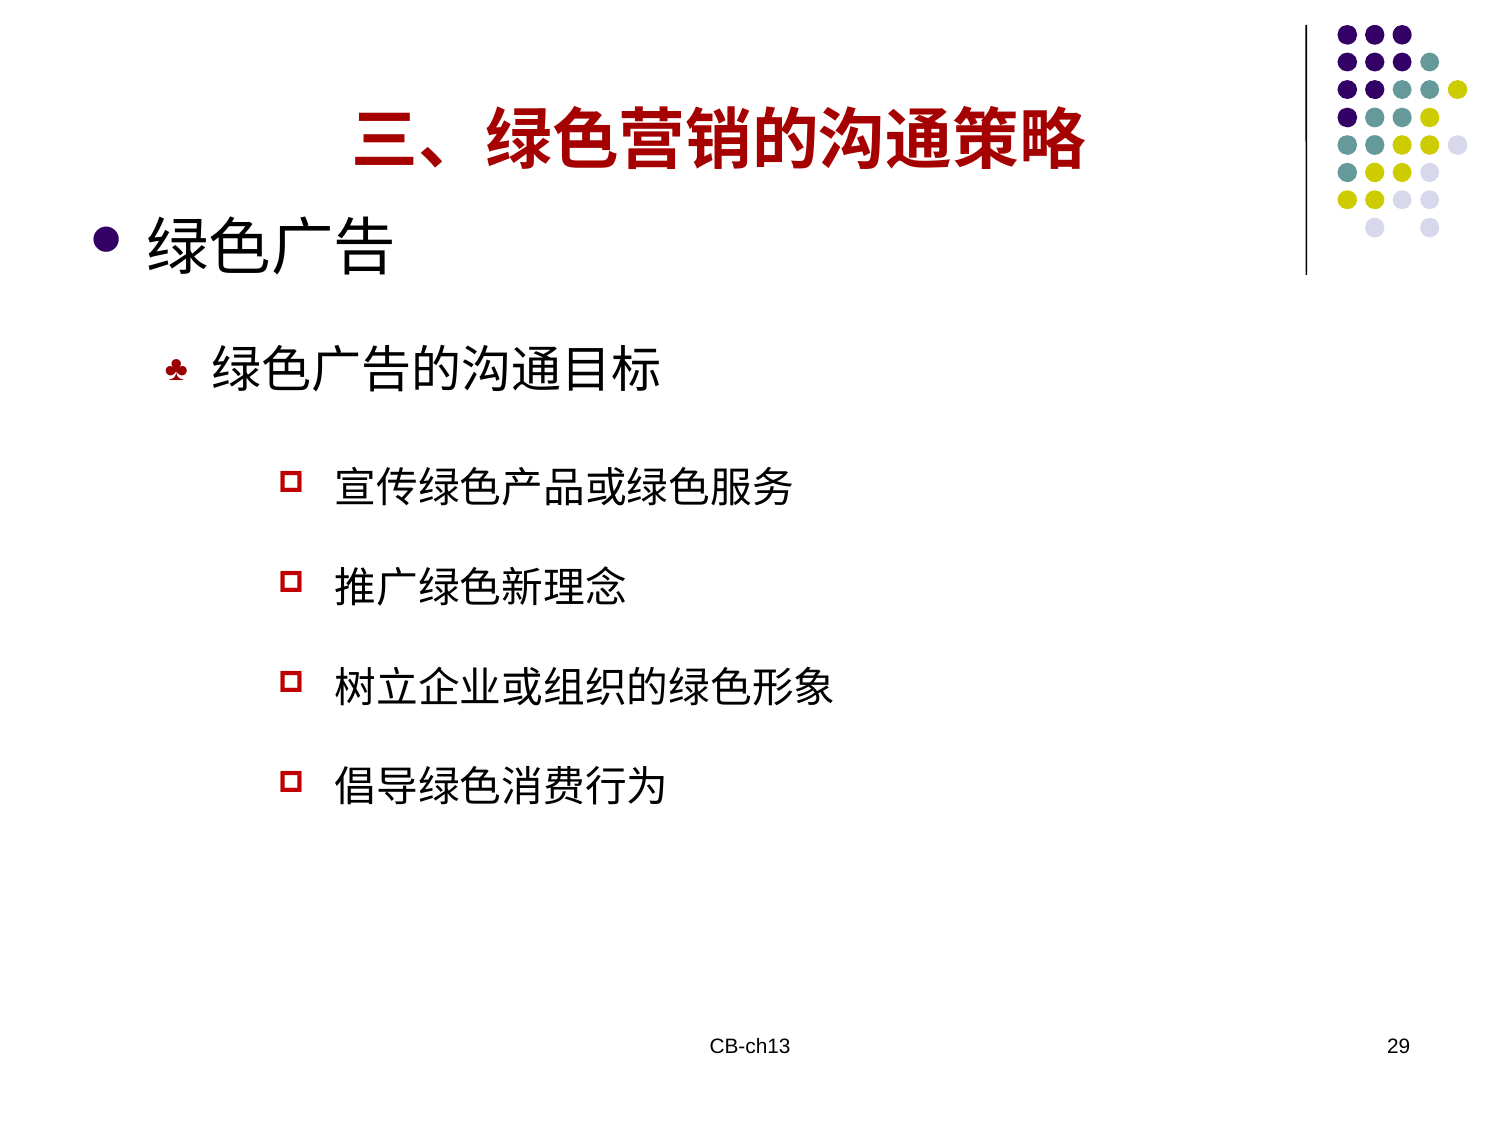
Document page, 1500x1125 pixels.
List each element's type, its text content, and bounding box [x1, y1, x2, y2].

footer CB-ch13 [512, 1024, 988, 1101]
text_box 三、绿色营销的沟通策略 [100, 30, 1338, 244]
slide_number 29 [1074, 1024, 1426, 1101]
text_box 绿色广告 绿色广告的沟通目标 宣传绿色产品或绿色服务 推广绿色新理念 树立企业或组织的绿色形象 倡导绿色消费行为 [74, 208, 1395, 1040]
